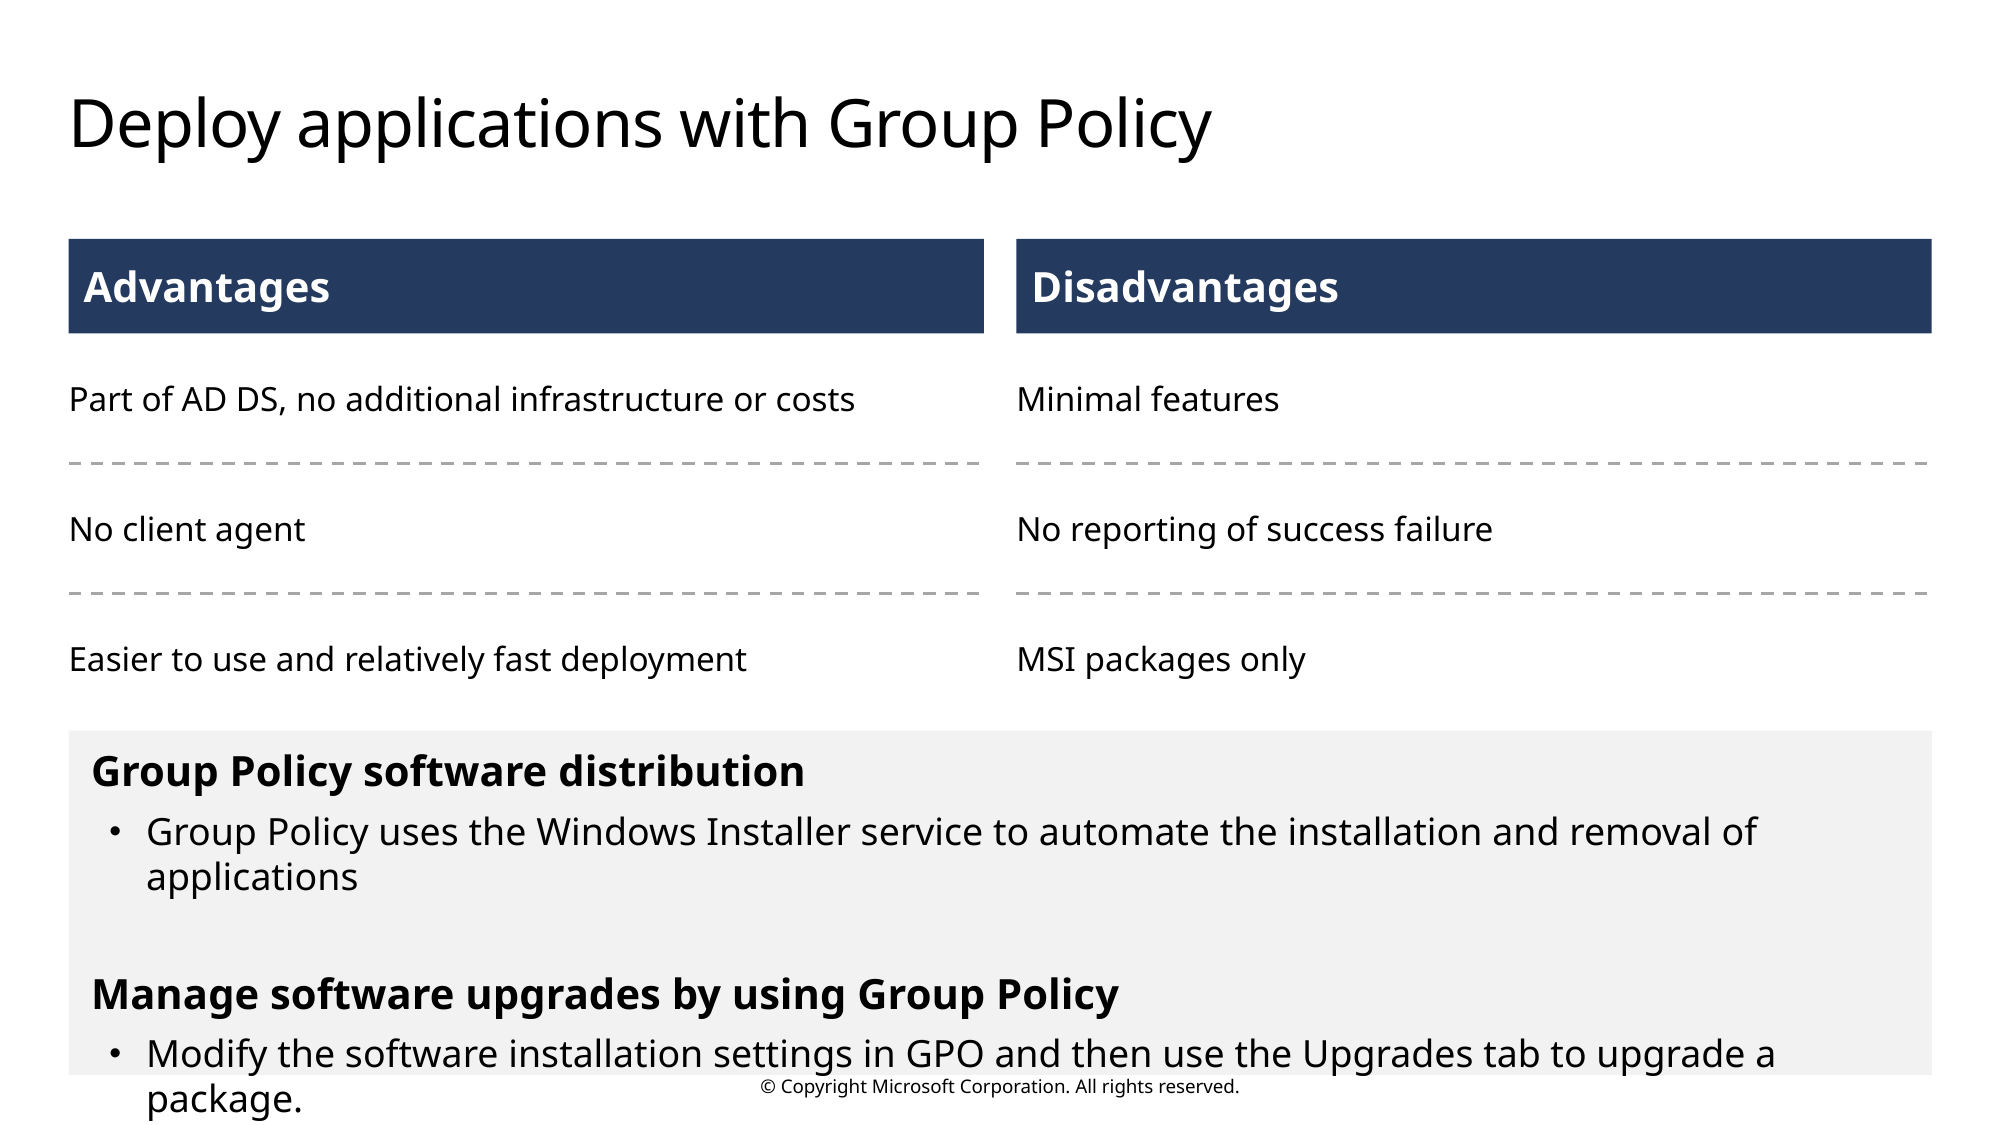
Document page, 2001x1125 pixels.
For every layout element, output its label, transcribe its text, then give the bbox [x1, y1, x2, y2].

text_box MSI packages only [1016, 611, 1932, 706]
text_box Group Policy software distribution Group Policy uses the Windows Installer service to automate the installation and removal of applications Manage software upgrades by using Group Policy Modify the software installation settings in GPO and then use the Upgrades tab to upgrade a package. [68, 730, 1932, 1075]
text_box No reporting of success failure [1016, 481, 1932, 576]
text_box Disadvantages [1016, 238, 1932, 334]
text_box No client agent [68, 481, 984, 576]
title Deploy applications with Group Policy [68, 75, 1930, 187]
text_box Part of AD DS, no additional infrastructure or costs [68, 351, 984, 446]
text_box Minimal features [1016, 351, 1932, 446]
text_box Easier to use and relatively fast deployment [68, 611, 984, 706]
text_box Advantages [68, 238, 984, 334]
